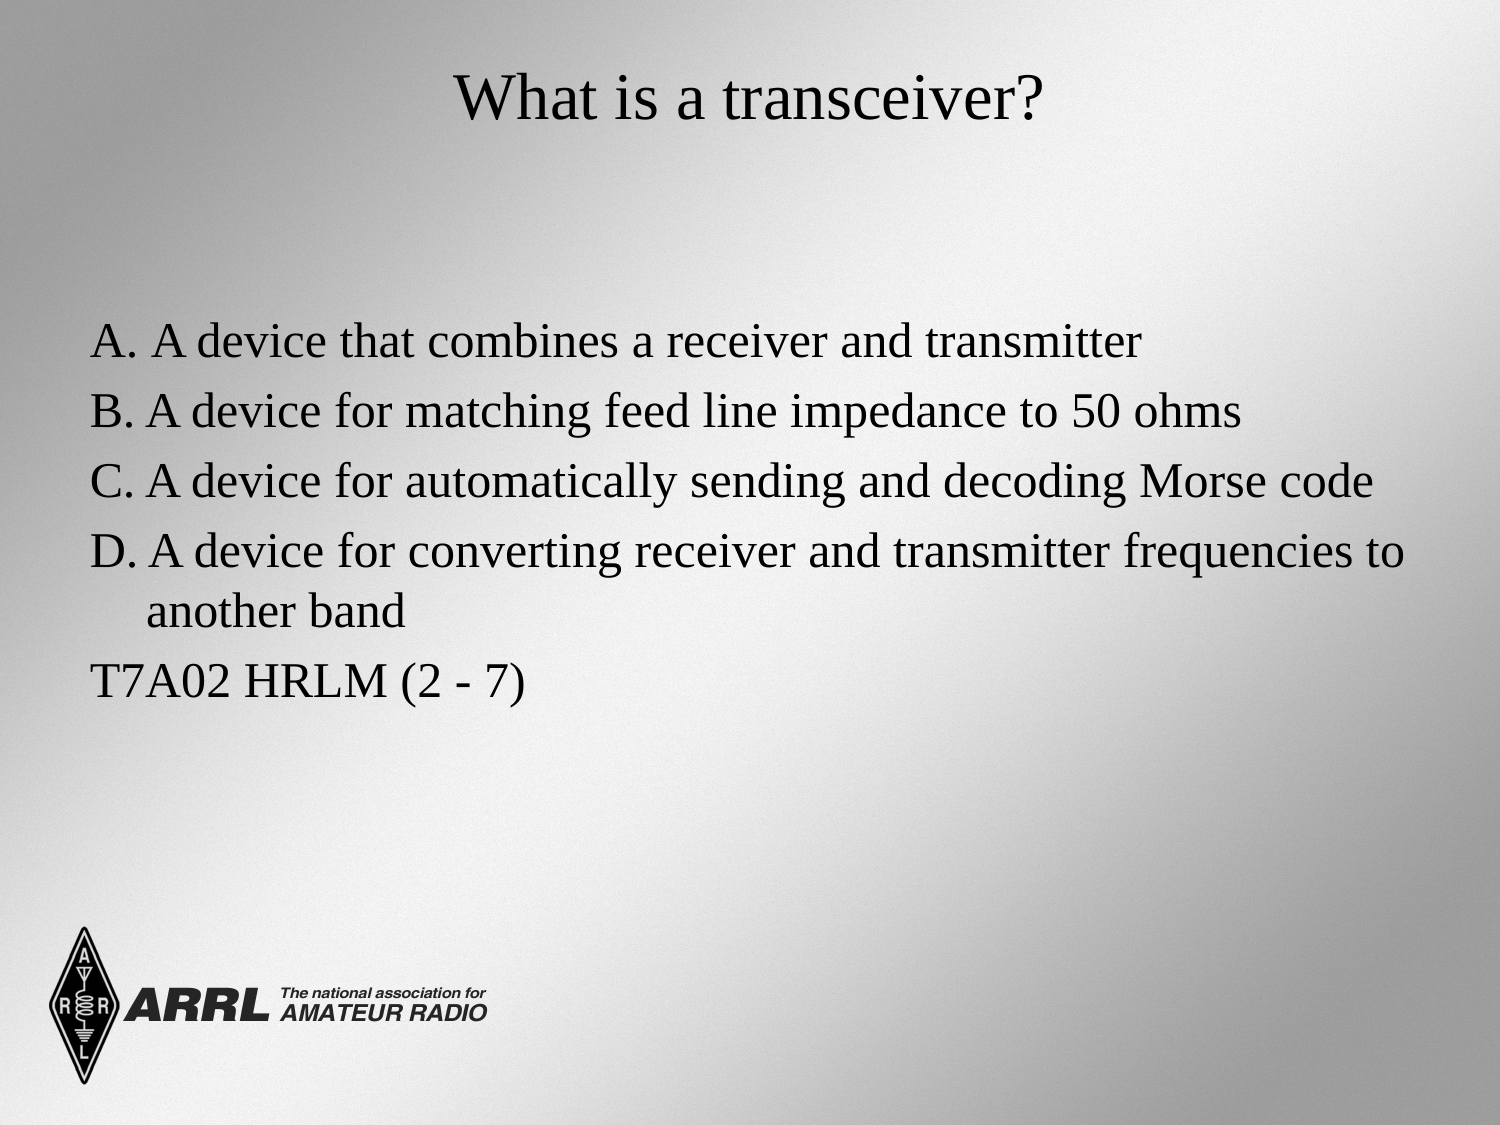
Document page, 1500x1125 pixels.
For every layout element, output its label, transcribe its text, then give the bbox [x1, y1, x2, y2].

list A. A device that combines a receiver and transmitter B. A device for matching feed line impedance to 50 ohms C. A device for automatically sending and decoding Morse code D. A device for converting receiver and transmitter frequencies to another band T7A02 HRLM (2 - 7) [75, 299, 1425, 1005]
title What is a transceiver? [75, 45, 1425, 233]
picture [0, 0, 1500, 1125]
